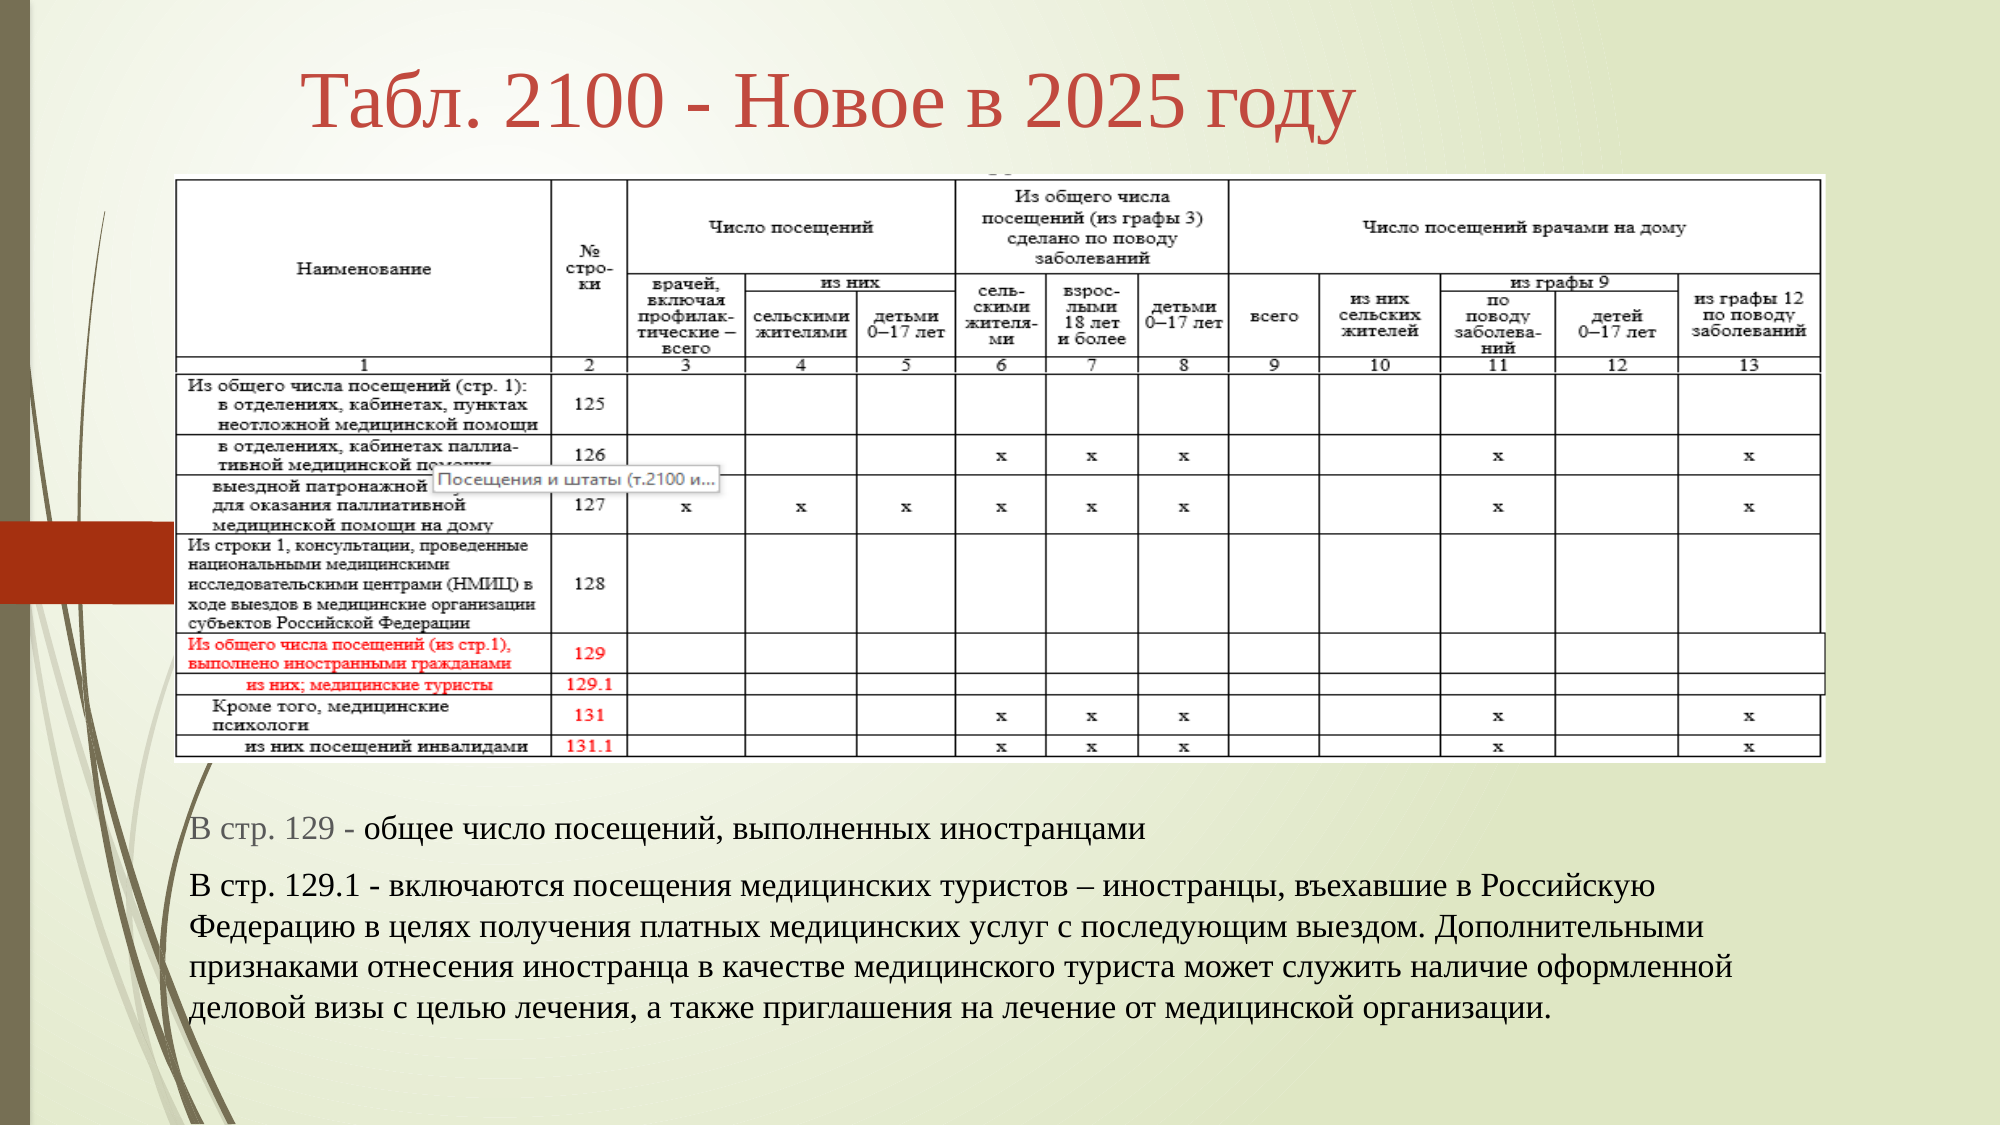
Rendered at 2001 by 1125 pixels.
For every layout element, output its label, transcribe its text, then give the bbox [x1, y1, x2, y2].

title Табл. 2100 - Новое в 2025 году [285, 39, 1749, 152]
list В стр. 129 - общее число посещений, выполненных иностранцами В стр. 129.1 - включаются посещения медицинских туристов – иностранцы, въехавшие в Российскую Федерацию в целях получения платных медицинских услуг с последующим выездом. Дополнительными признаками отнесения иностранца в качестве медицинского туриста может служить наличие оформленной деловой визы с целью лечения, а также приглашения на лечение от медицинской организации. [174, 797, 1761, 1038]
picture [173, 174, 1827, 763]
